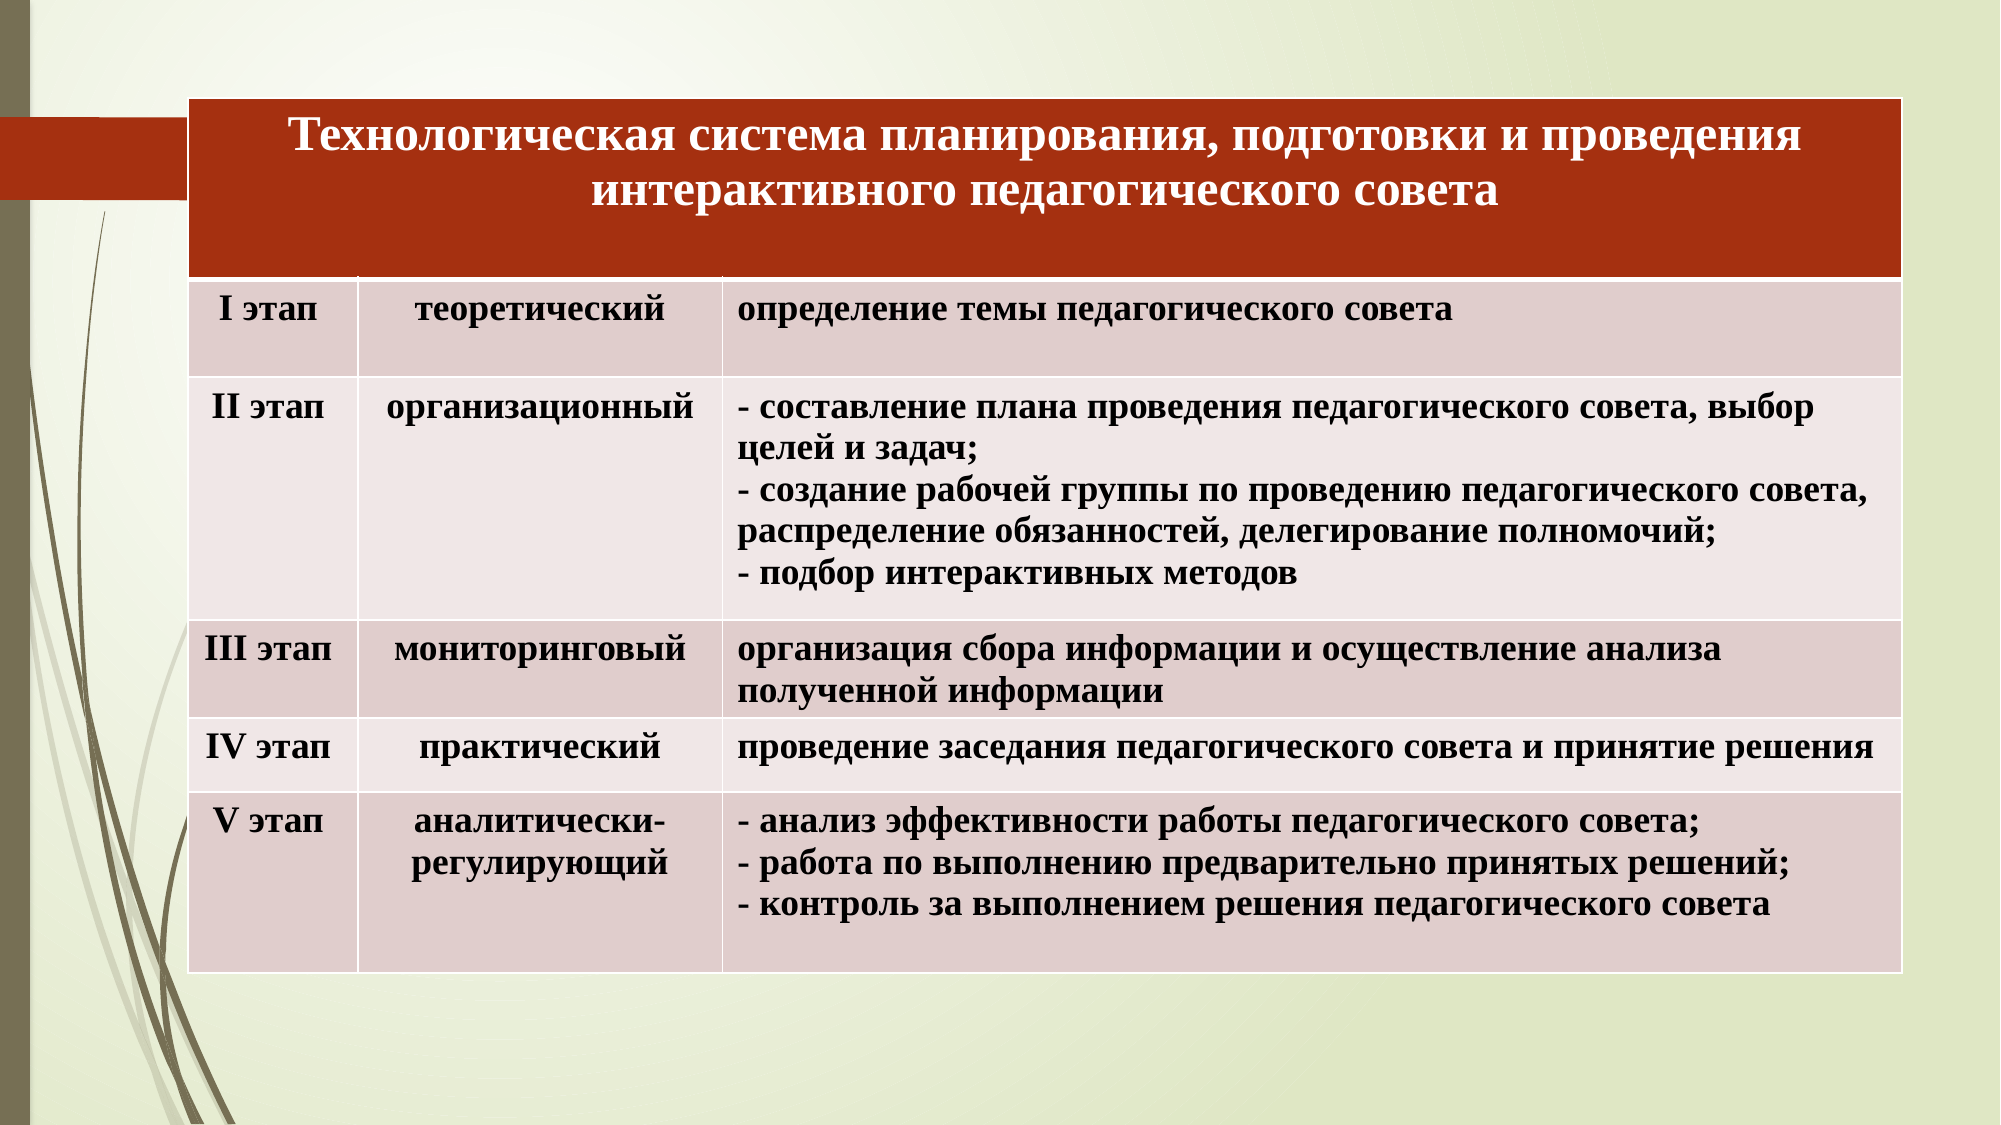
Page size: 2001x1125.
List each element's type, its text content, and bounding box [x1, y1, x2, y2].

table_cell организационный [359, 378, 722, 619]
table_cell - составление плана проведения педагогического совета, выбор целей и задач; - создание рабочей группы по проведению педагогического совета, распределение обязанностей, делегирование полномочий; - подбор интерактивных методов [723, 378, 1901, 619]
table_cell теоретический [359, 282, 722, 376]
table_cell проведение заседания педагогического совета и принятие решения [723, 719, 1901, 791]
table_header Технологическая система планирования, подготовки и проведения интерактивного педагогического совета [189, 99, 1901, 277]
table_cell - анализ эффективности работы педагогического совета; - работа по выполнению предварительно принятых решений; - контроль за выполнением решения педагогического совета [723, 793, 1901, 972]
table_cell I этап [189, 282, 357, 376]
table_cell II этап [189, 378, 357, 619]
table_cell III этап [189, 621, 357, 717]
table_cell IV этап [189, 719, 357, 791]
table_cell аналитически-регулирующий [359, 793, 722, 972]
table_cell определение темы педагогического совета [723, 282, 1901, 376]
table_cell мониторинговый [359, 621, 722, 717]
table_cell V этап [189, 793, 357, 972]
table_cell организация сбора информации и осуществление анализа полученной информации [723, 621, 1901, 717]
table_cell практический [359, 719, 722, 791]
